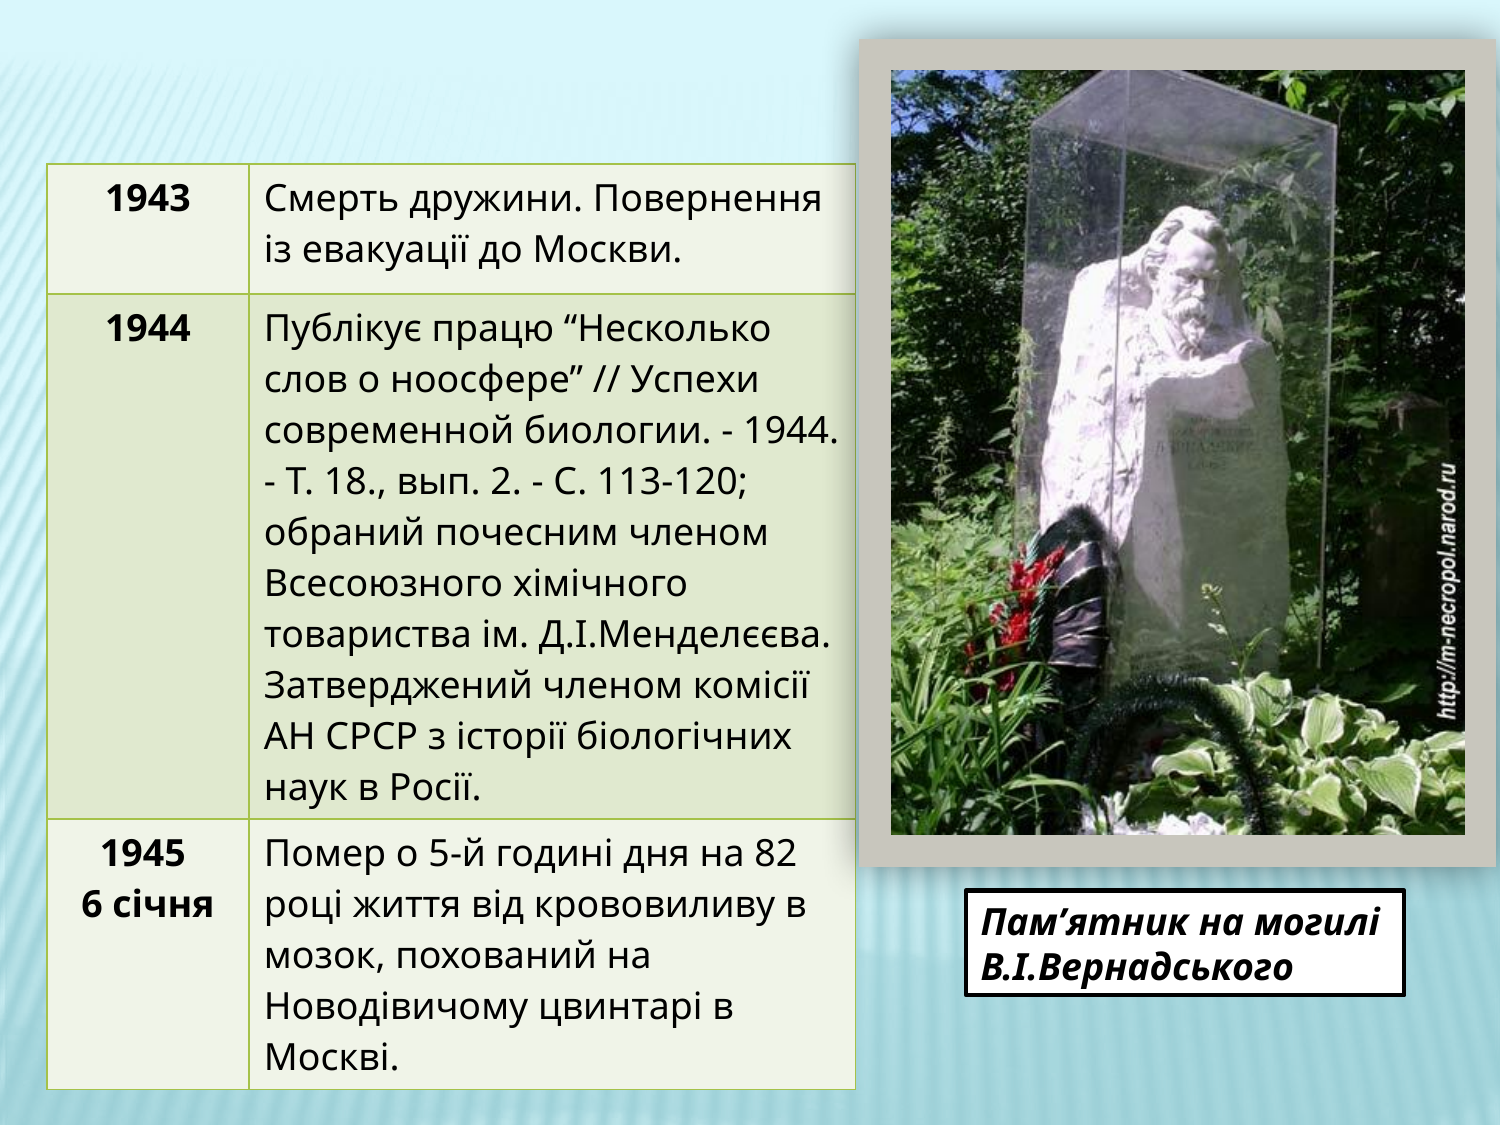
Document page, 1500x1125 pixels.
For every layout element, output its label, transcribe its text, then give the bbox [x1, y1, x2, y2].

table_cell Публiкує працю “Несколько слов о ноосфере” // Успехи современной биологии. - 1944. - Т. 18., вып. 2. - С. 113-120; обраний почесним членом Всесоюзного хiмiчного товариства iм. Д.I.Менделєєва. Затверджений членом комісії АН СРСР з історії біологічних наук в Росії. [250, 295, 832, 818]
table_header 1943 [48, 165, 248, 293]
table_header Смерть дружини. Повернення із евакуації до Москви. [250, 165, 832, 293]
table_cell 1945 6 сiчня [48, 820, 248, 1089]
table_cell Помер о 5-й годині дня на 82 році життя від крововиливу в мозок, похований на Новодiвичому цвинтарi в Москвi. [250, 820, 855, 1089]
picture [890, 69, 1466, 836]
table_cell 1944 [48, 295, 248, 818]
text_box Пам’ятник на могилі В.І.Вернадського [964, 888, 1406, 997]
